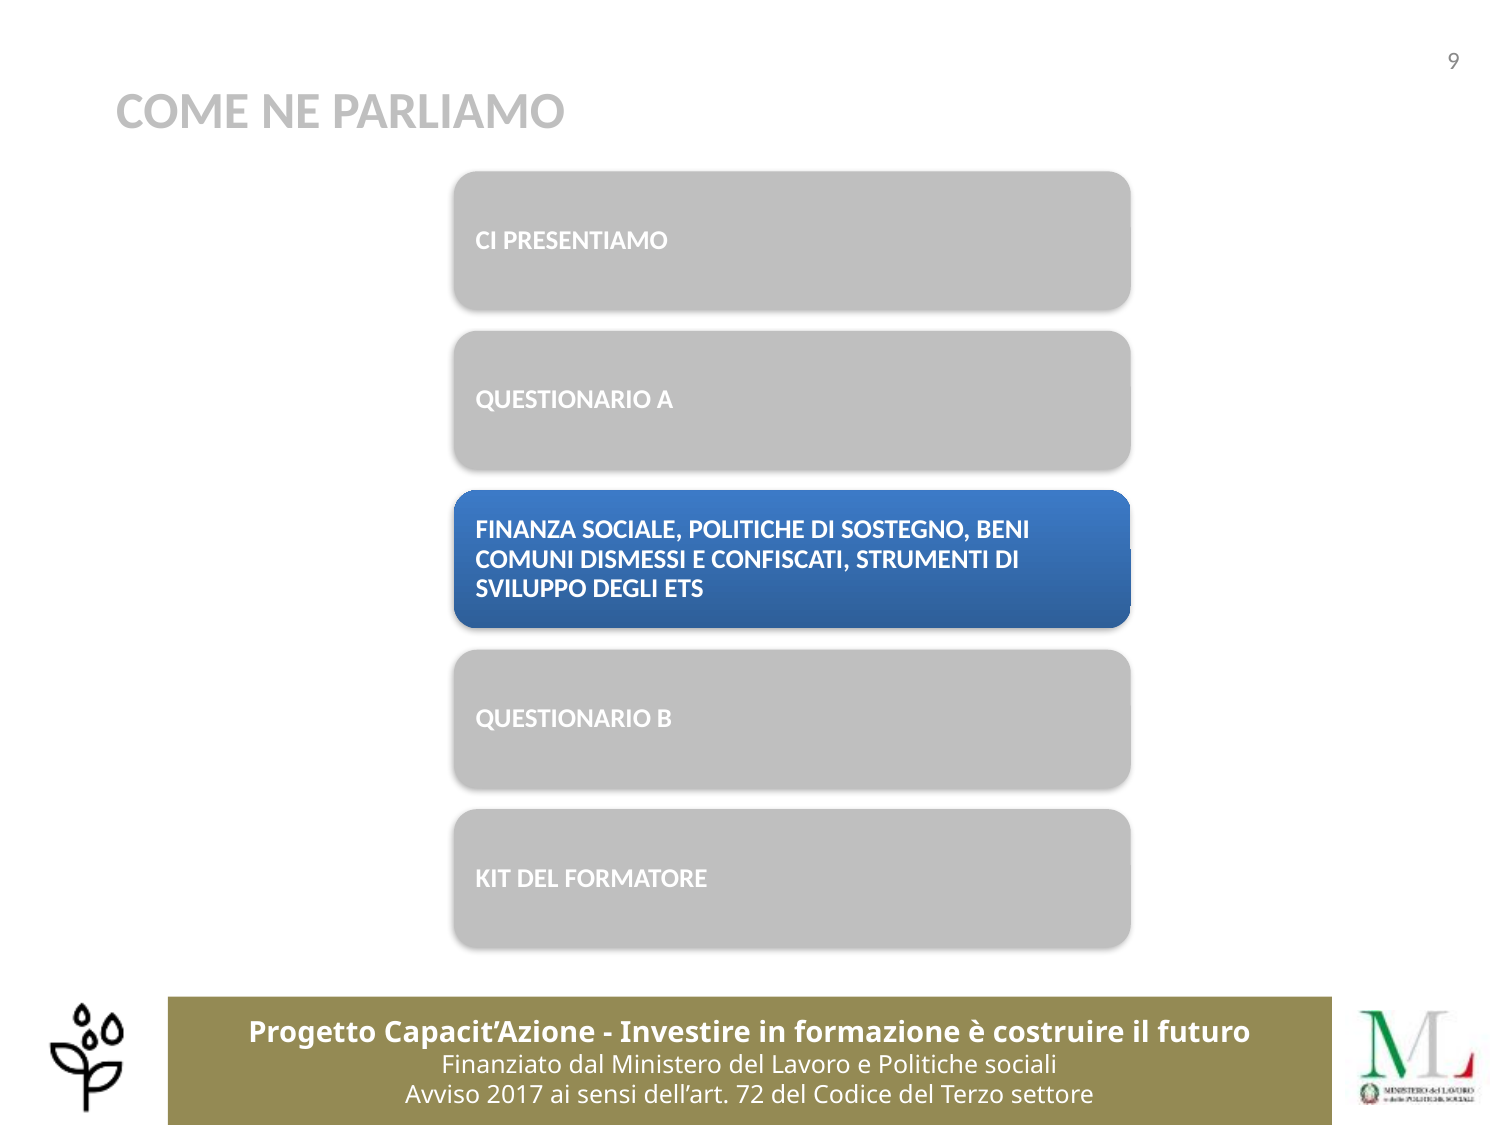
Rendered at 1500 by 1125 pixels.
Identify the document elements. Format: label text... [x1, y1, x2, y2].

slide_number 9 [1124, 29, 1475, 90]
picture [47, 1002, 129, 1113]
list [453, 167, 1131, 952]
text_box Progetto Capacit’Azione - Investire in formazione è costruire il futuro Finanziato dal Ministero del Lavoro e Politiche sociali Avviso 2017 ai sensi dell’art. 72 del Codice del Terzo settore [166, 994, 1334, 1125]
text_box COME NE PARLIAMO [39, 69, 642, 159]
picture [1345, 1009, 1491, 1106]
